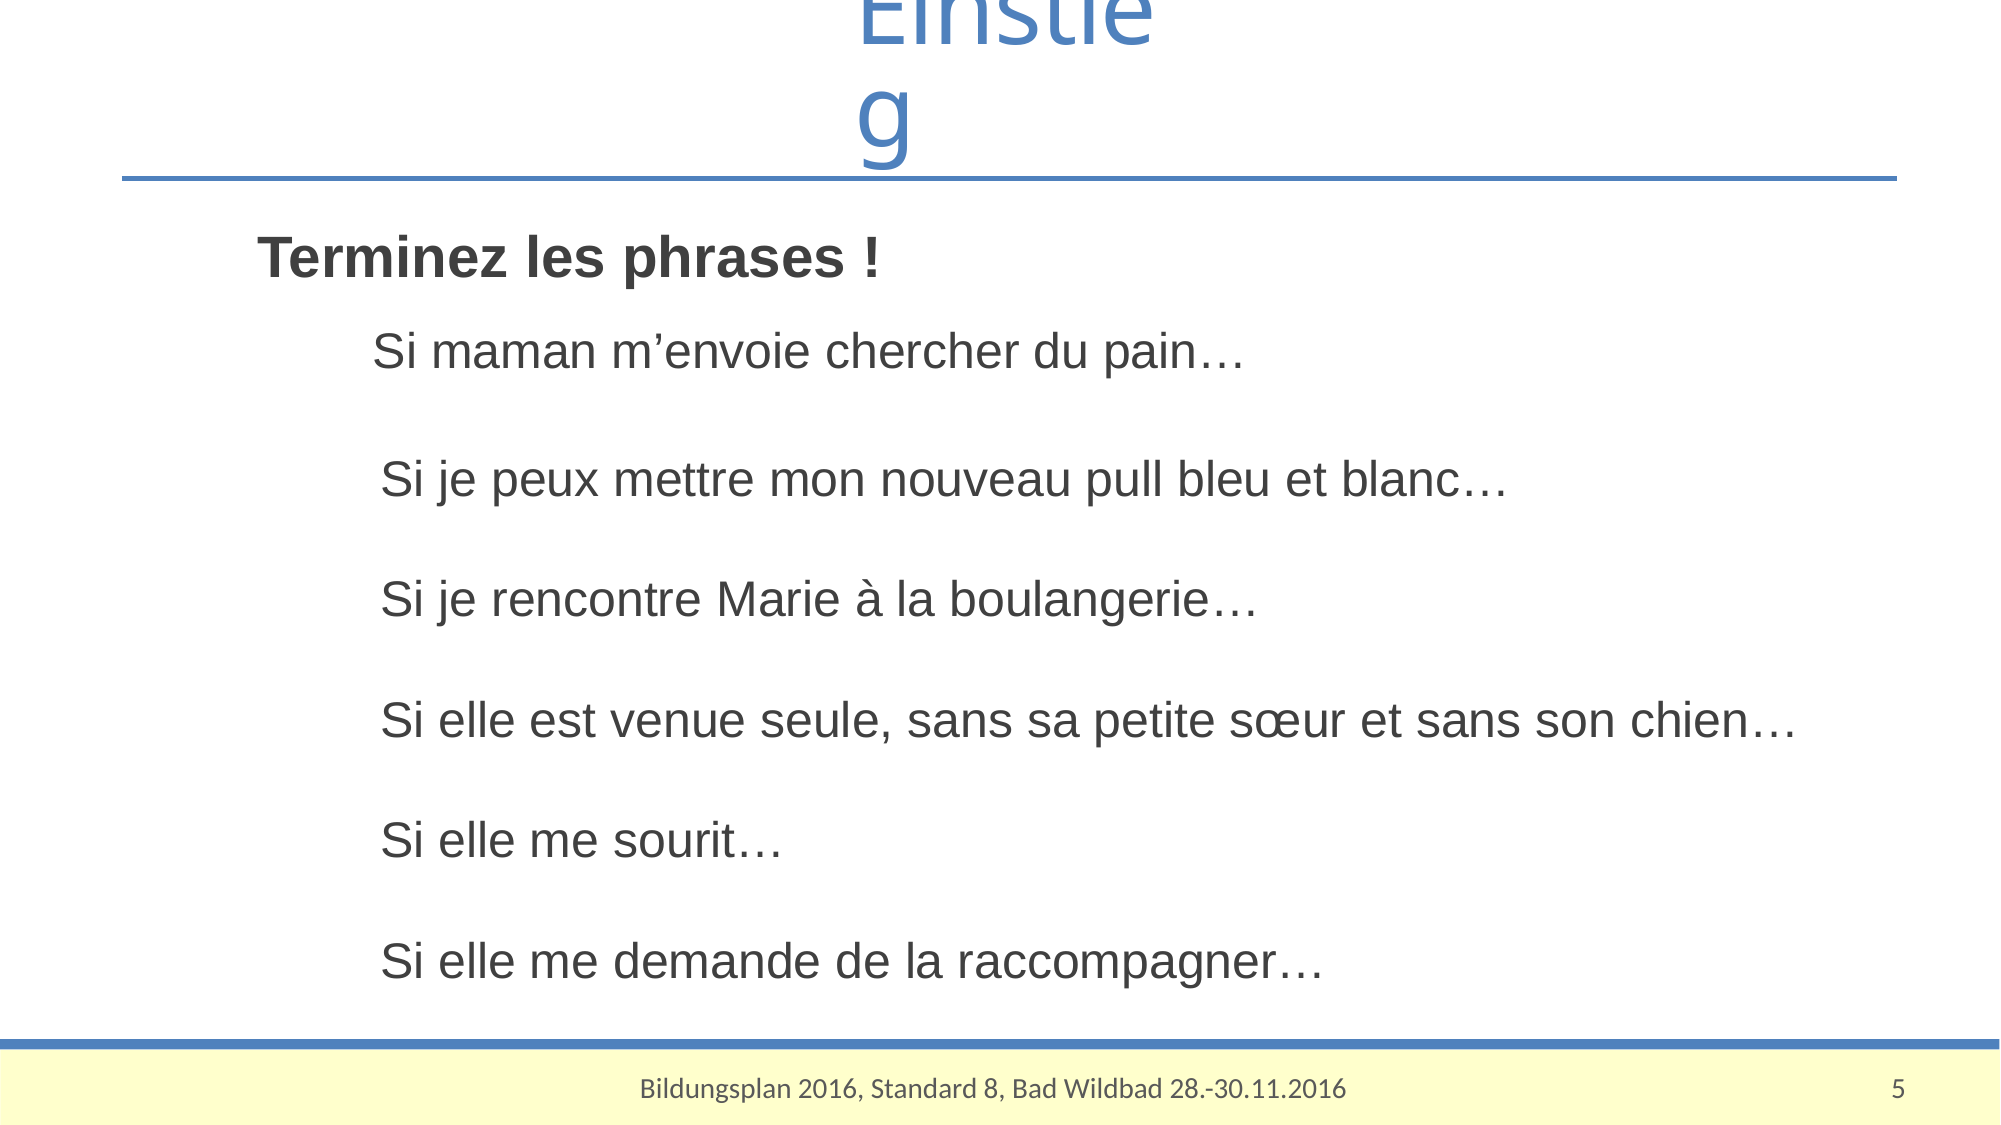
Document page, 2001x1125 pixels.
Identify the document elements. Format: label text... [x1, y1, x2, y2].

list Terminez les phrases ! Si maman m’envoie chercher du pain… Si je peux mettre mon nouveau pull bleu et blanc… Si je rencontre Marie à la boulangerie… Si elle est venue seule, sans sa petite sœur et sans son chien… Si elle me sourit… Si elle me demande de la raccompagner… [257, 220, 1909, 996]
title Einstieg [839, 47, 1180, 175]
